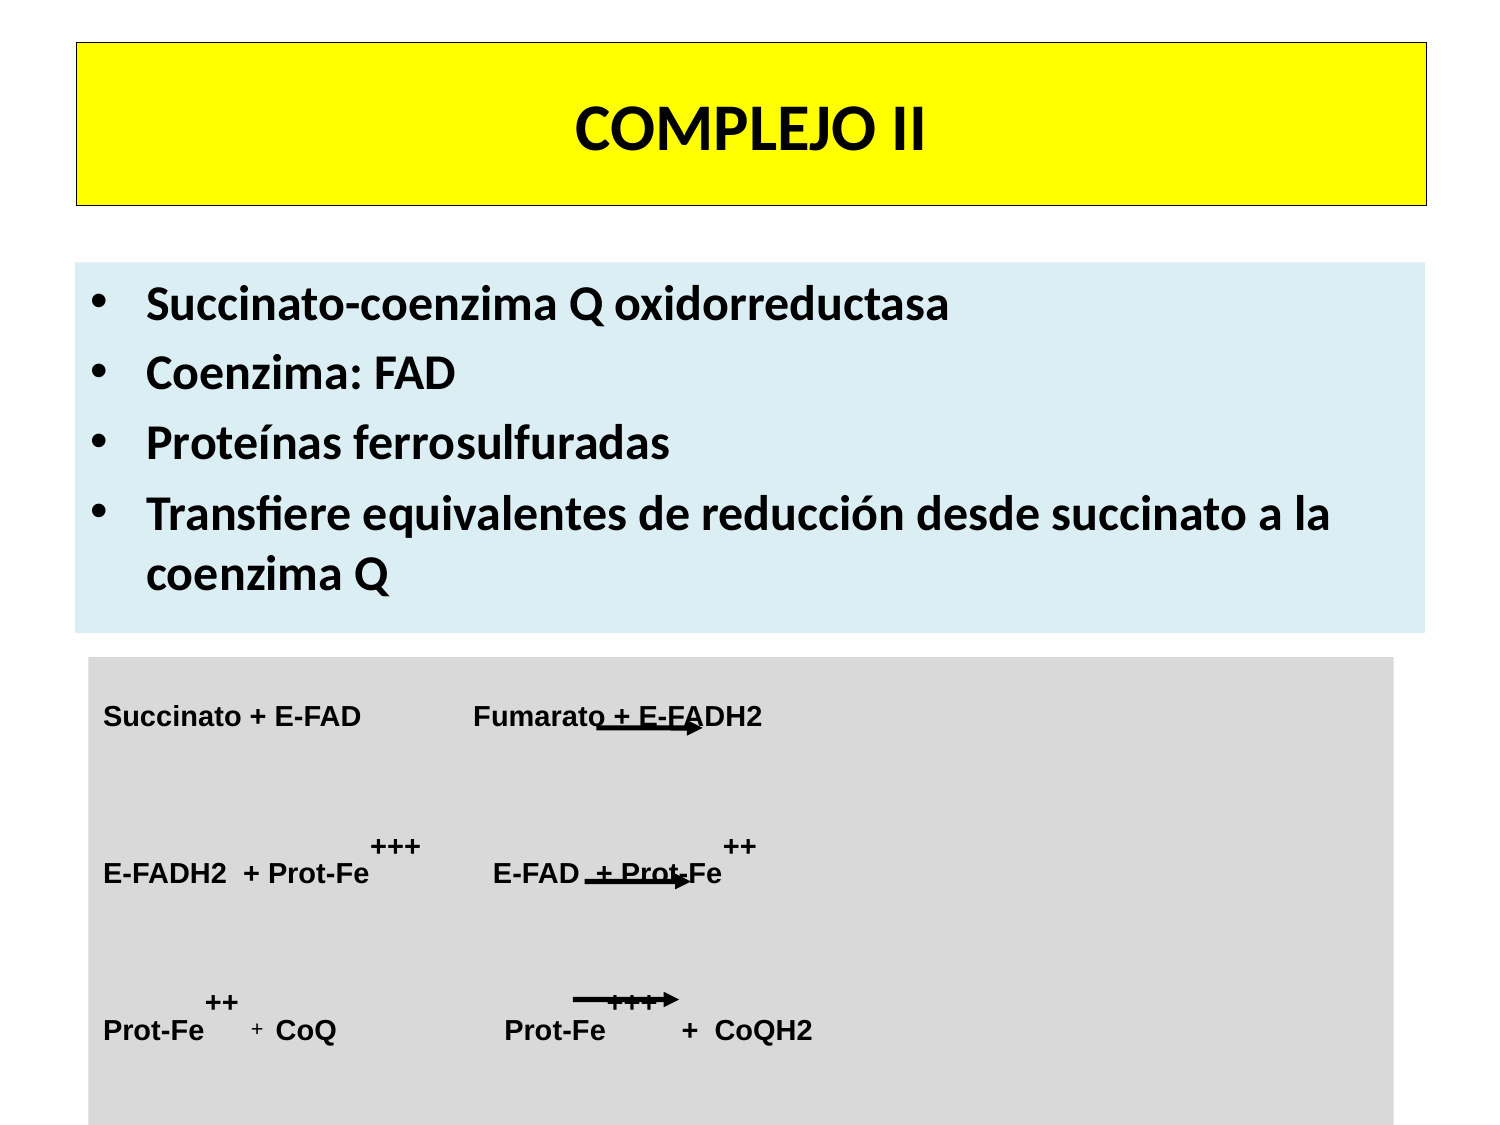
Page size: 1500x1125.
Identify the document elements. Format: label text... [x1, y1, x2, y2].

text_box [596, 721, 703, 735]
text_box [584, 875, 691, 888]
text_box Succinato + E-FAD Fumarato + E-FADH2 E-FADH2 + Prot-Fe+++ E-FAD + Prot-Fe++ Prot-Fe++ + CoQ Prot-Fe+++ + CoQH2 [88, 657, 1394, 1125]
text_box [572, 993, 680, 1006]
list Succinato-coenzima Q oxidorreductasa Coenzima: FAD Proteínas ferrosulfuradas Transfiere equivalentes de reducción desde succinato a la coenzima Q [75, 262, 1425, 634]
title COMPLEJO II [76, 42, 1427, 206]
